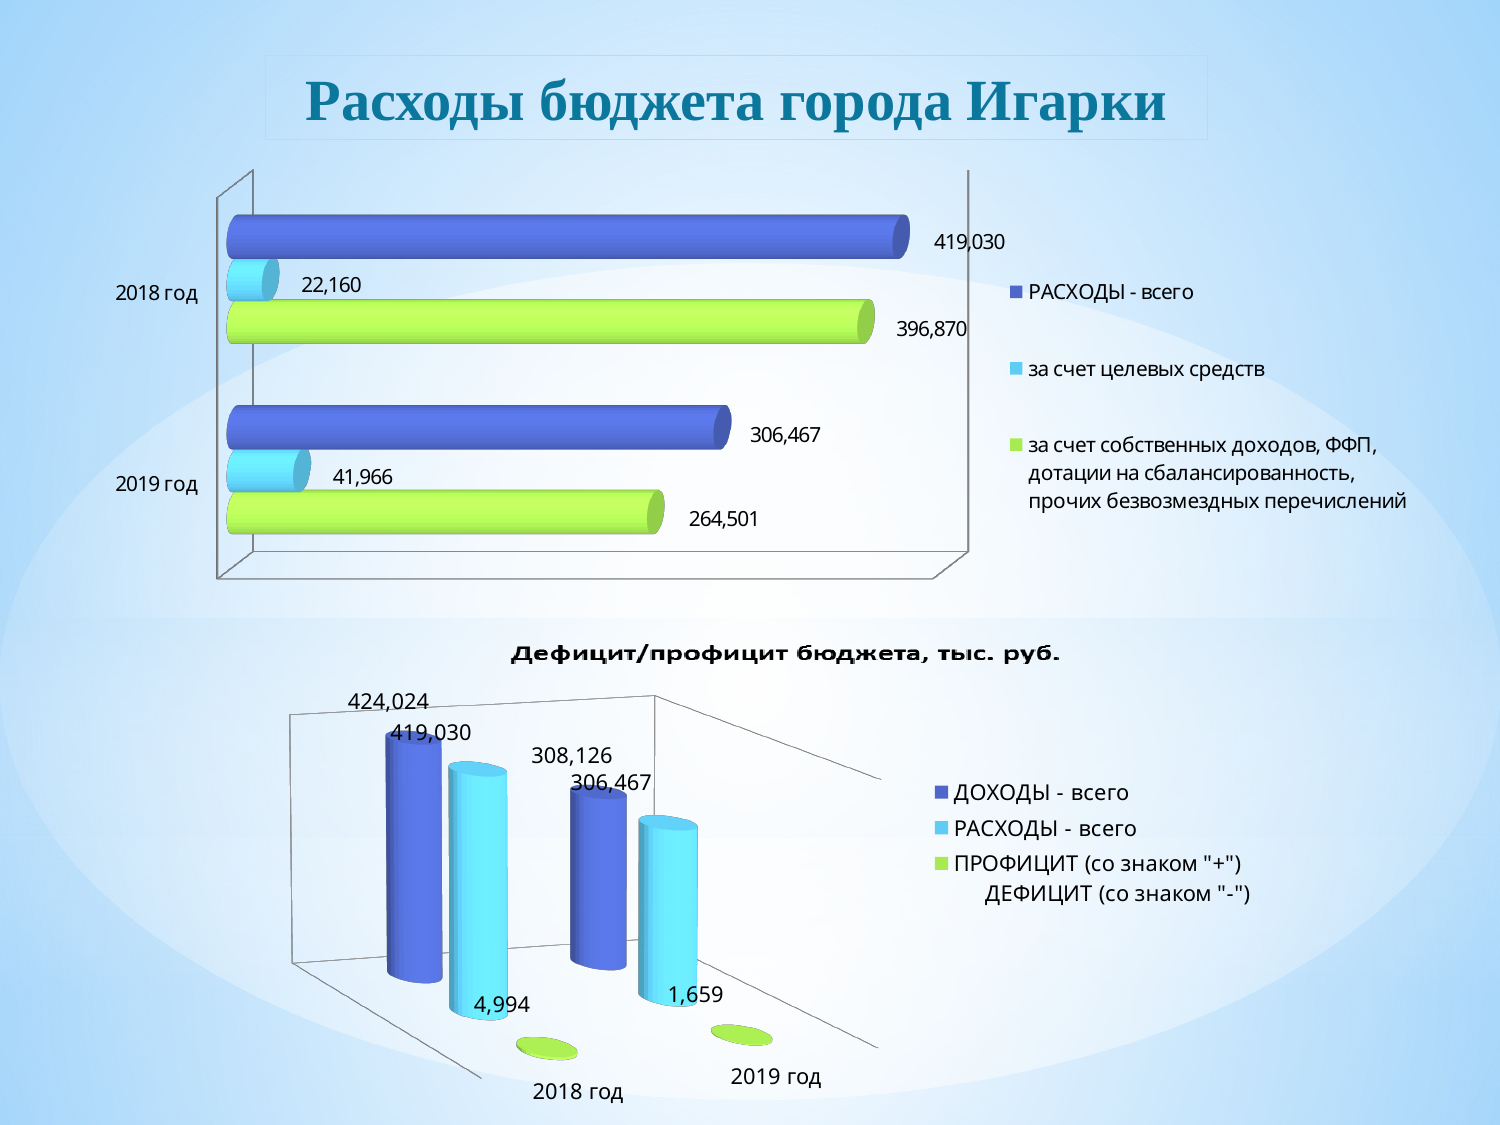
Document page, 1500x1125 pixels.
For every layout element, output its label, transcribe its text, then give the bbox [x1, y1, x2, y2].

chart [76, 160, 1436, 588]
chart [270, 609, 1274, 1107]
text_box Расходы бюджета города Игарки [265, 55, 1208, 140]
